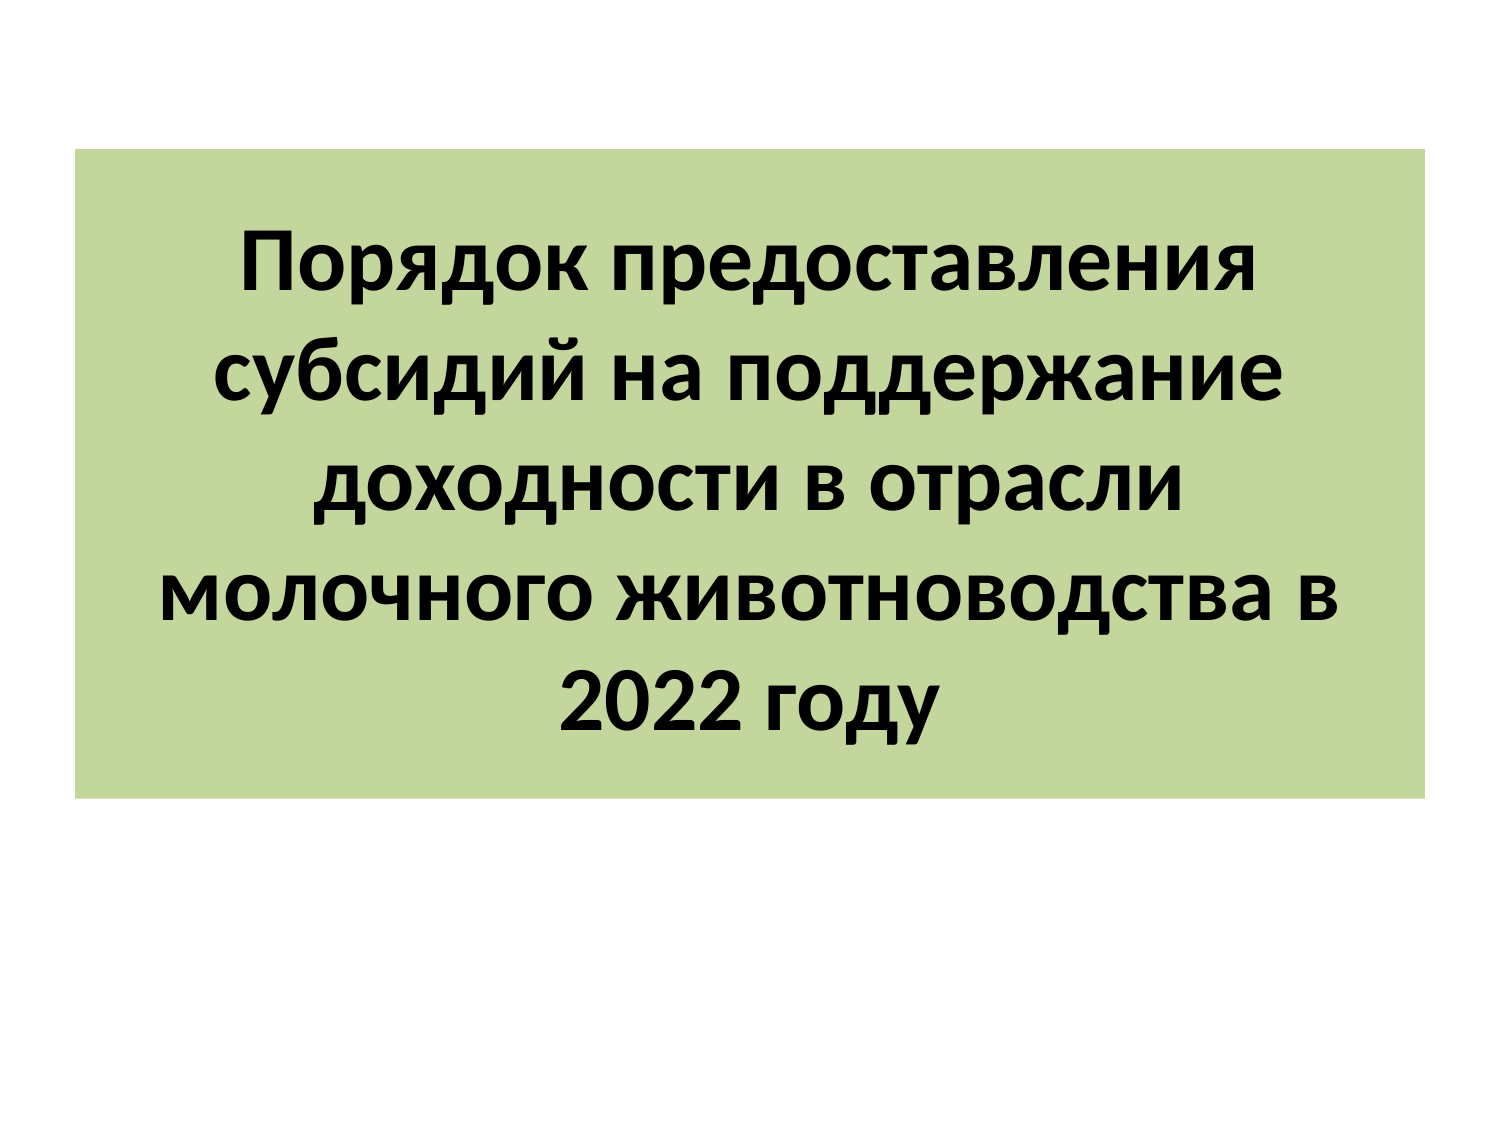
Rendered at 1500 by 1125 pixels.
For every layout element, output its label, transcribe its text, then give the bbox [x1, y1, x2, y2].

title Порядок предоставления субсидий на поддержание доходности в отрасли молочного животноводства в 2022 году [75, 149, 1425, 799]
